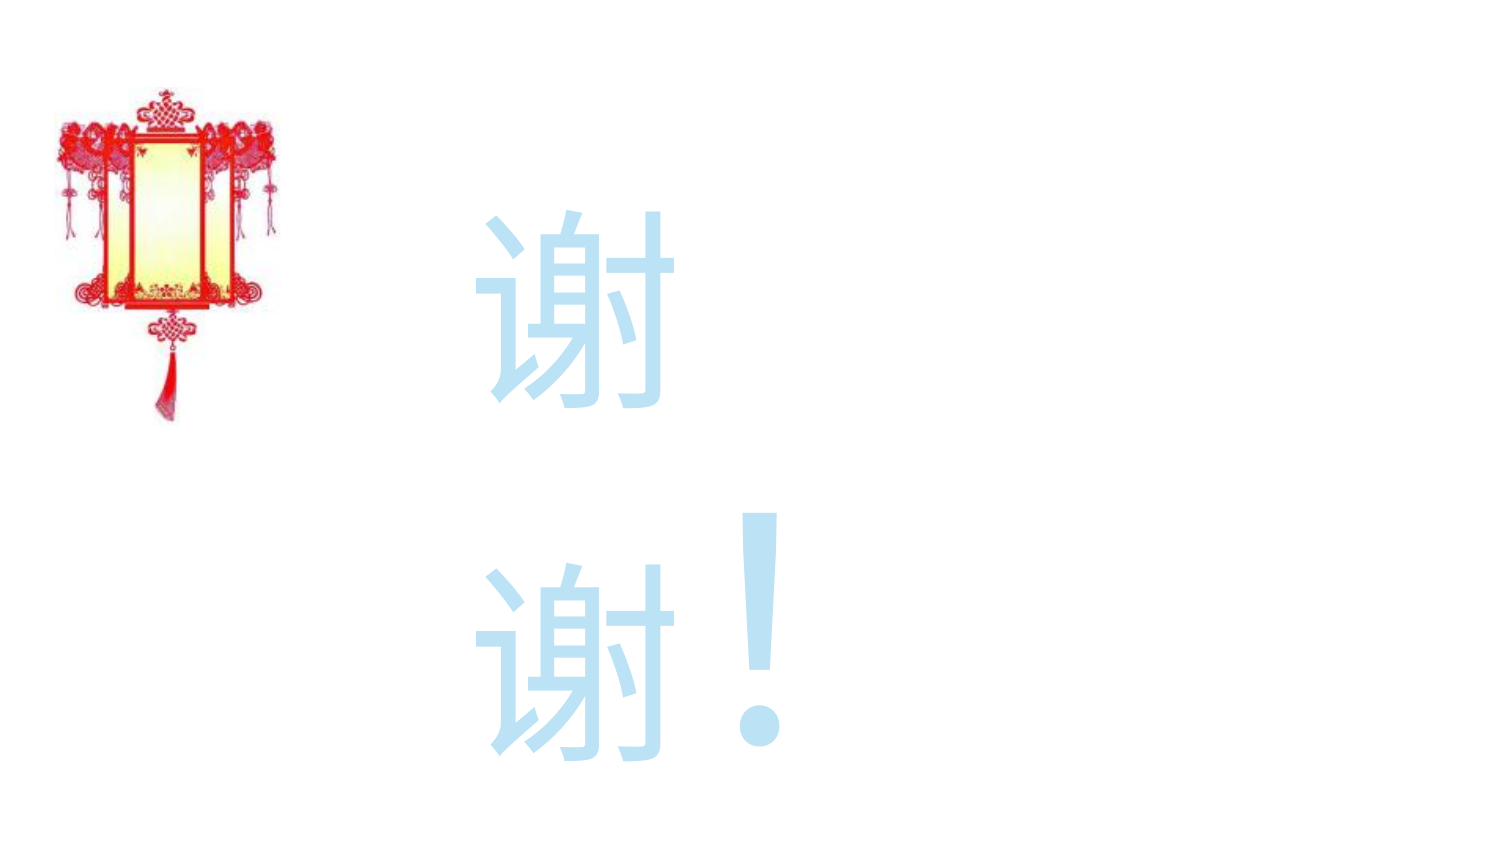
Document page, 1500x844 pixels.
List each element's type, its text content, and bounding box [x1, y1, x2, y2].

text_box 谢谢！ [454, 169, 1105, 814]
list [54, 87, 282, 426]
